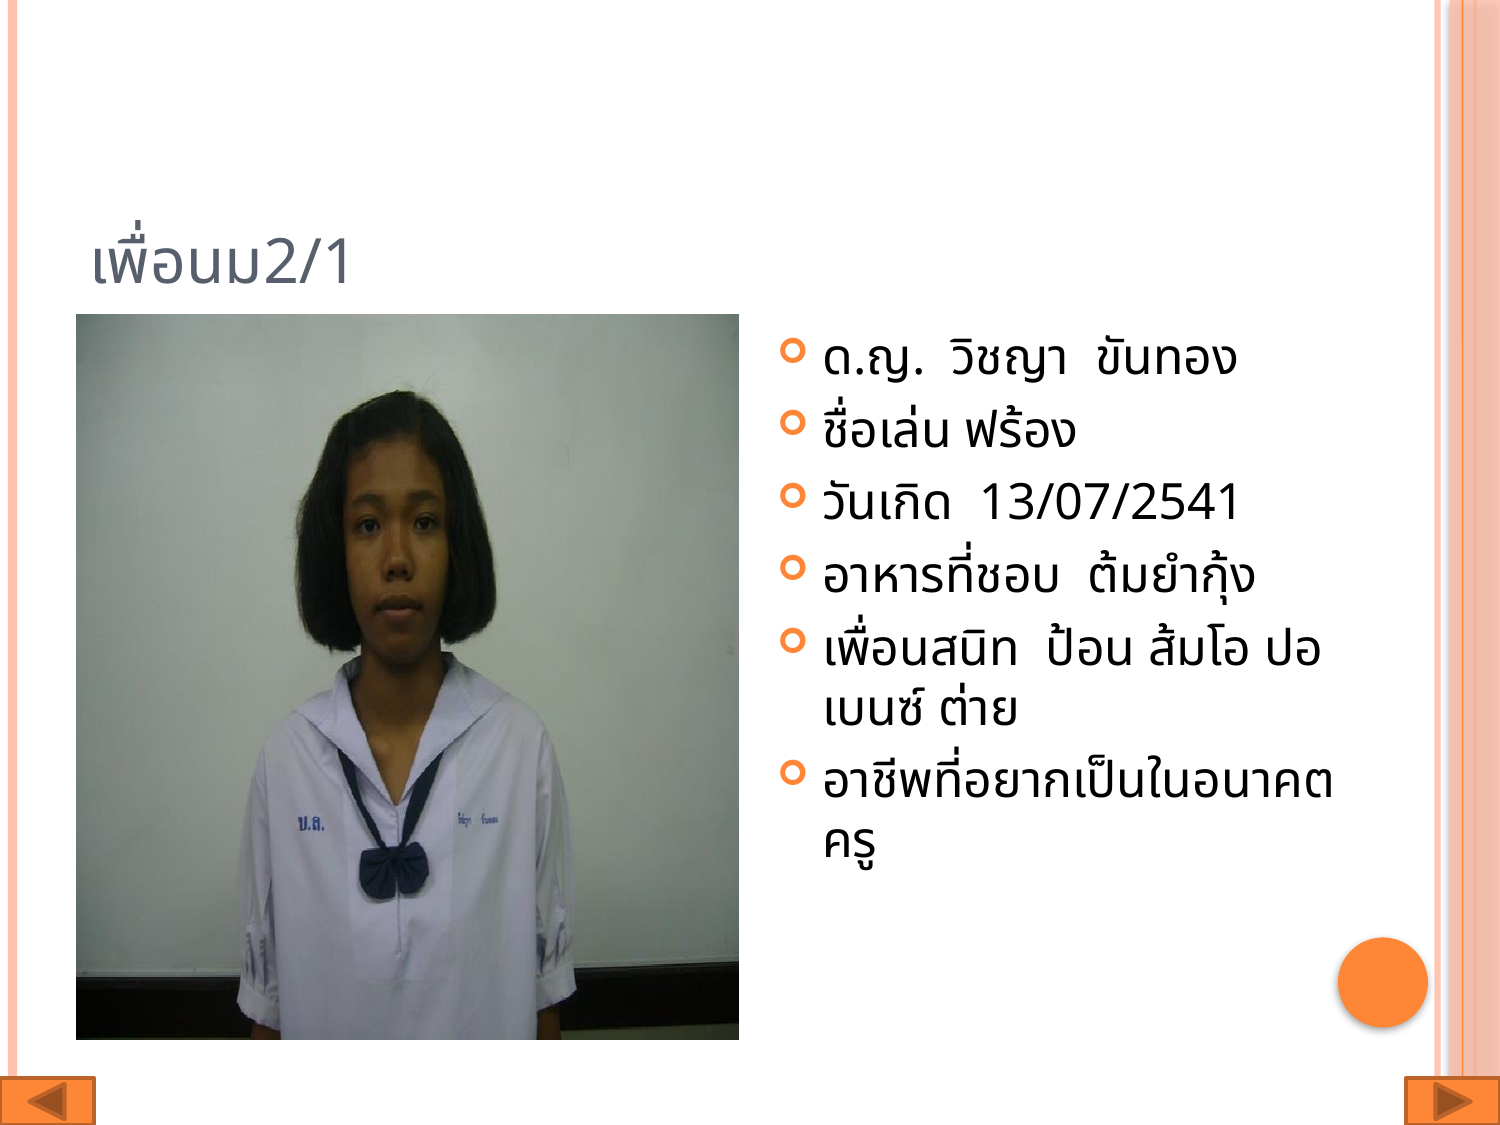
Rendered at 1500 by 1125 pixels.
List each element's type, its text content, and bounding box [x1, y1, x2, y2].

picture [76, 313, 739, 1040]
text_box [0, 1076, 96, 1125]
list ด.ญ. วิชญา ขันทอง ชื่อเล่น ฟร้อง วันเกิด 13/07/2541 อาหารที่ชอบ ต้มยำกุ้ง เพื่อนสนิท ป้อน ส้มโอ ปอ เบนซ์ ต่าย อาชีพที่อยากเป็นในอนาคต ครู [762, 317, 1425, 1038]
text_box [1404, 1076, 1500, 1125]
title เพื่อนม2/1 [75, 115, 1425, 304]
